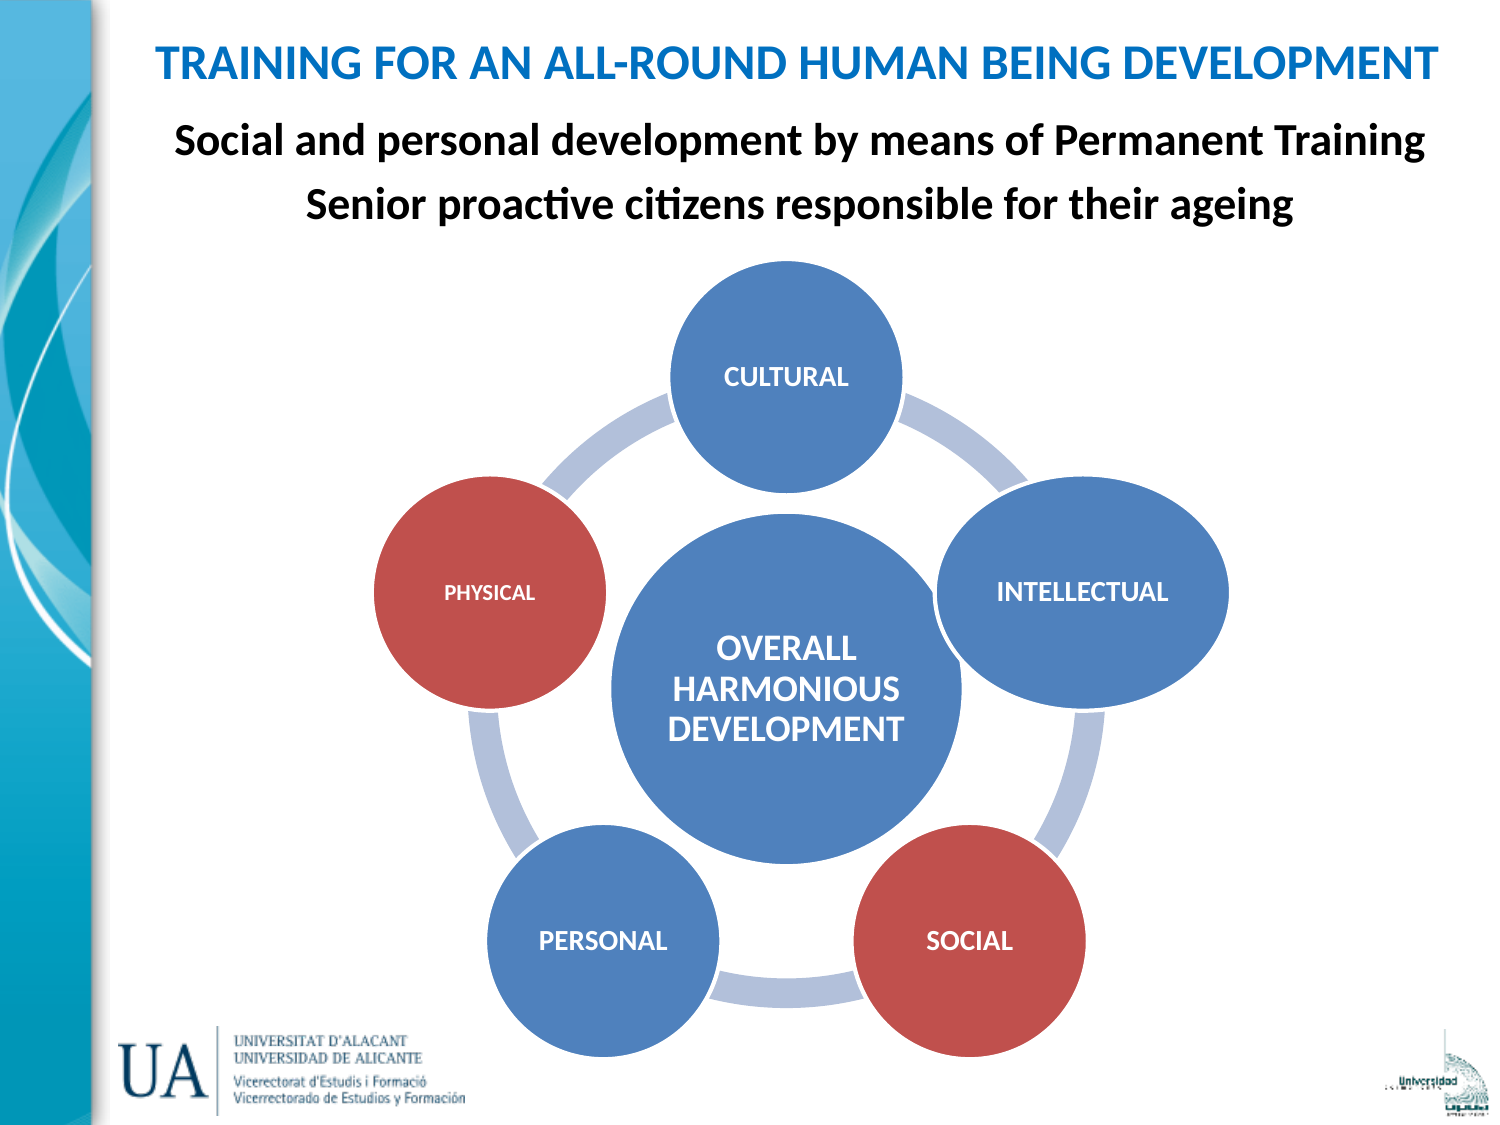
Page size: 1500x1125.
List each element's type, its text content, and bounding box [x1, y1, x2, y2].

picture [0, 0, 110, 1125]
picture [1384, 1029, 1489, 1118]
text_box Social and personal development by means of Permanent Training Senior proactive citizens responsible for their ageing [100, 101, 1500, 814]
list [147, 271, 1456, 1048]
picture [118, 1026, 465, 1116]
title TRAINING FOR AN ALL-ROUND HUMAN BEING DEVELOPMENT [112, 0, 1483, 101]
